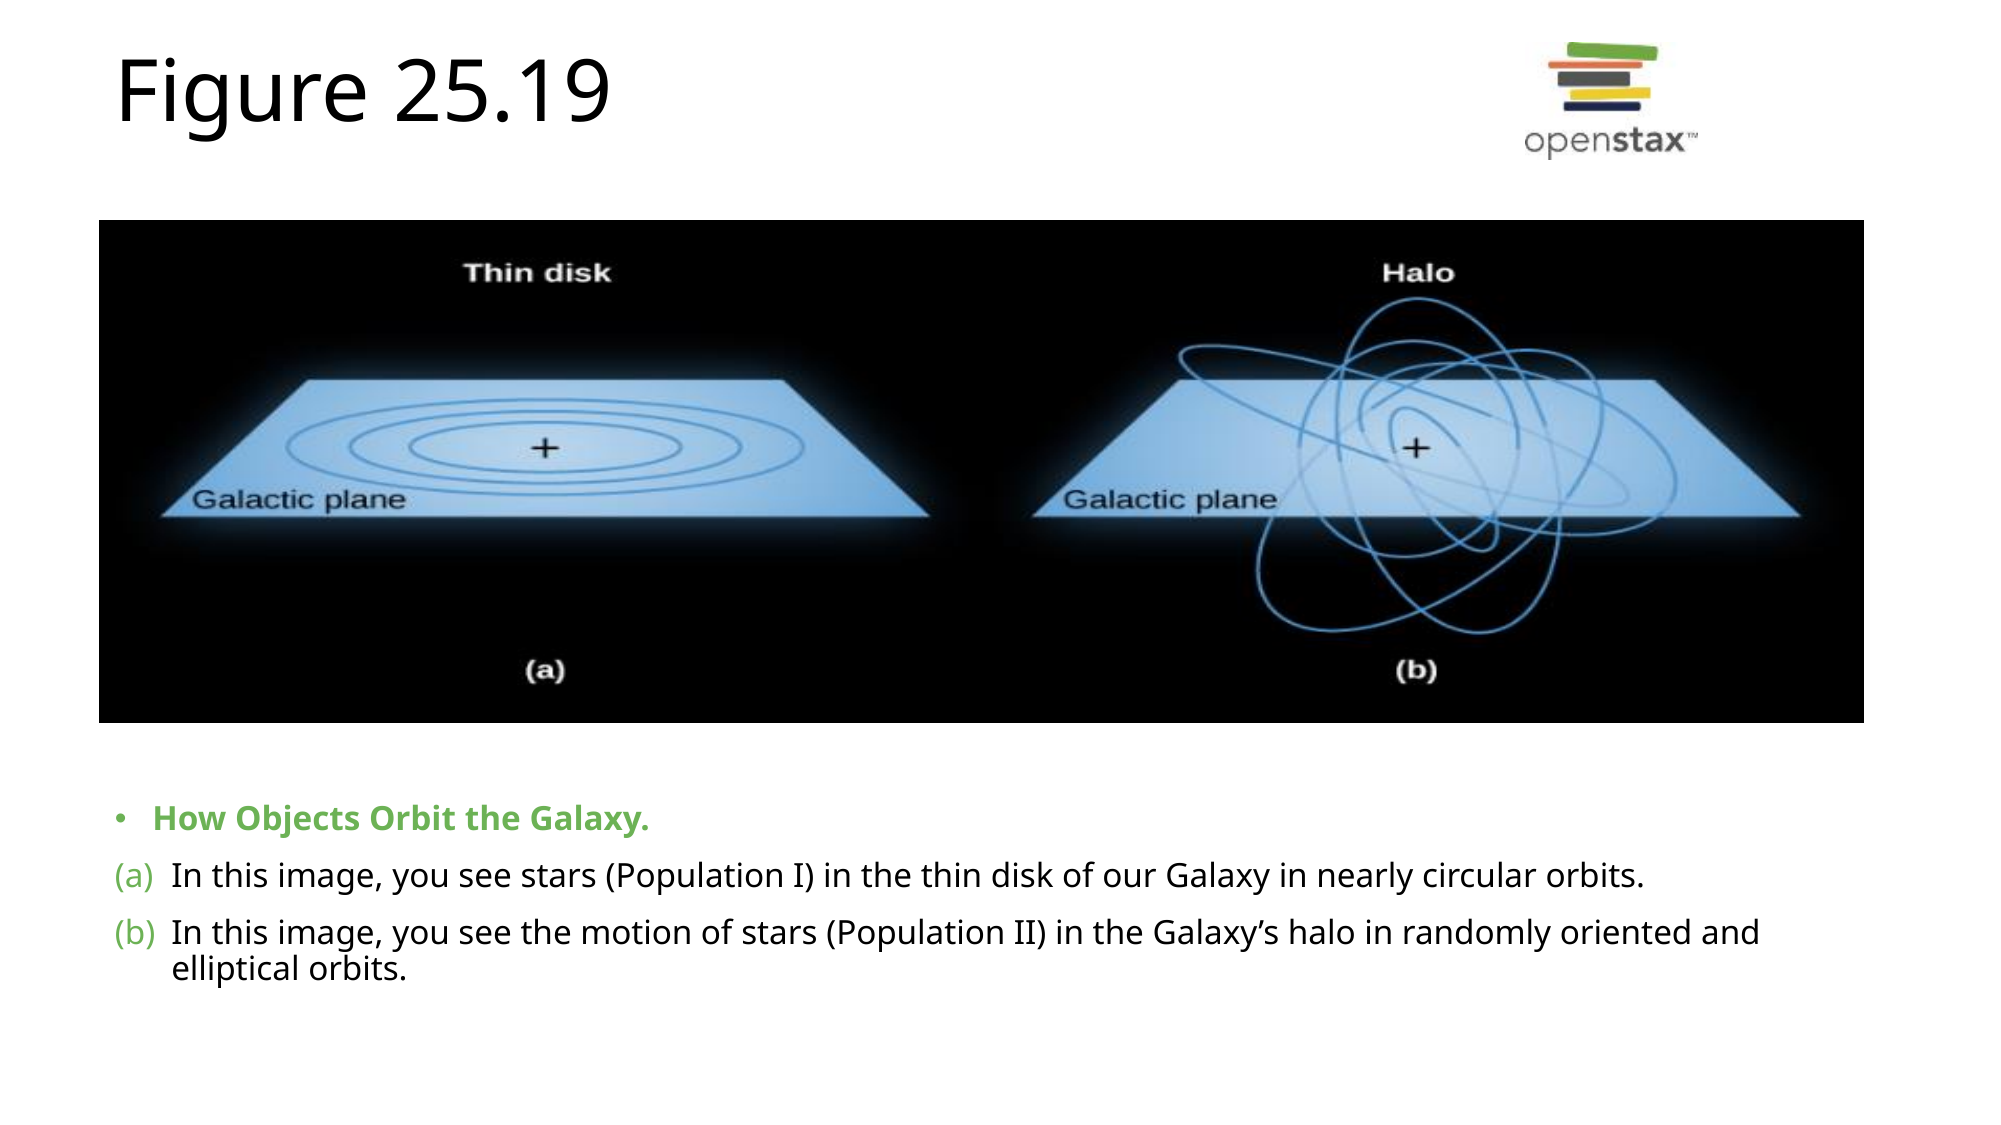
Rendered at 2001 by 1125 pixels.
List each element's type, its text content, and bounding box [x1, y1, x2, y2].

list How Objects Orbit the Galaxy. In this image, you see stars (Population I) in the thin disk of our Galaxy in nearly circular orbits. In this image, you see the motion of stars (Population II) in the Galaxy’s halo in randomly oriented and elliptical orbits. [99, 794, 1864, 986]
picture [1524, 42, 1699, 161]
title Figure 25.19 [99, 39, 1864, 148]
picture [99, 183, 1865, 759]
